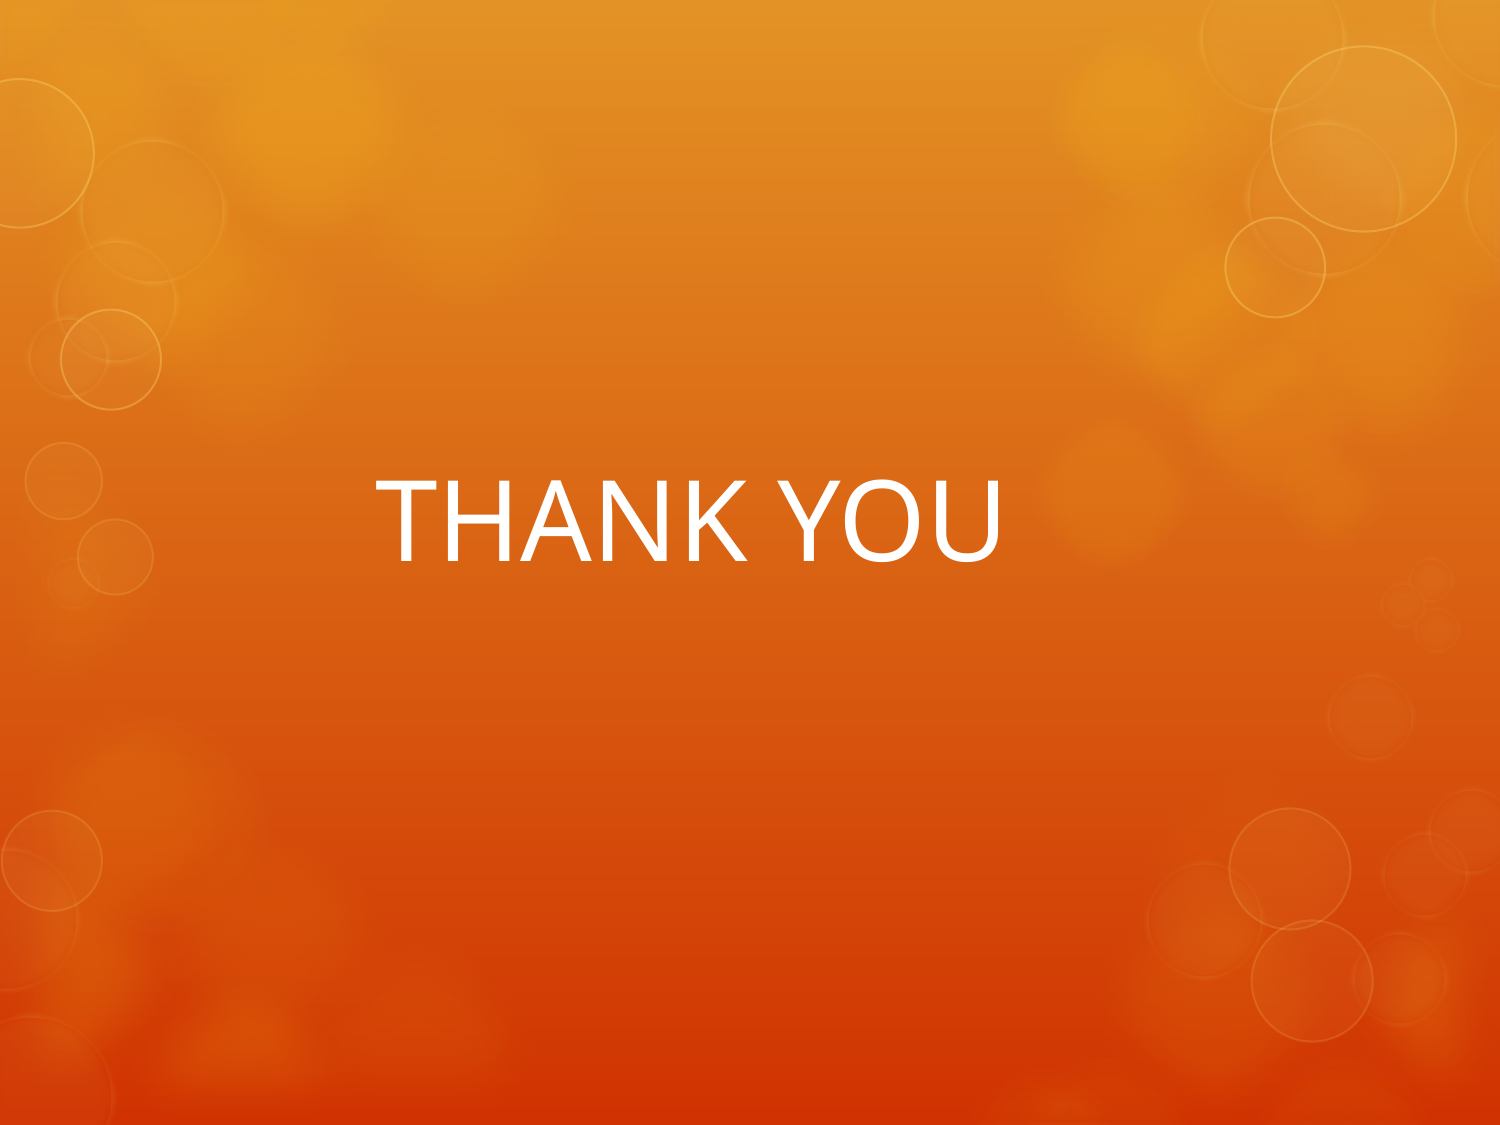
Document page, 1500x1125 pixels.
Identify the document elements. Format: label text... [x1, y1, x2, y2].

title THANK YOU [360, 361, 1388, 672]
